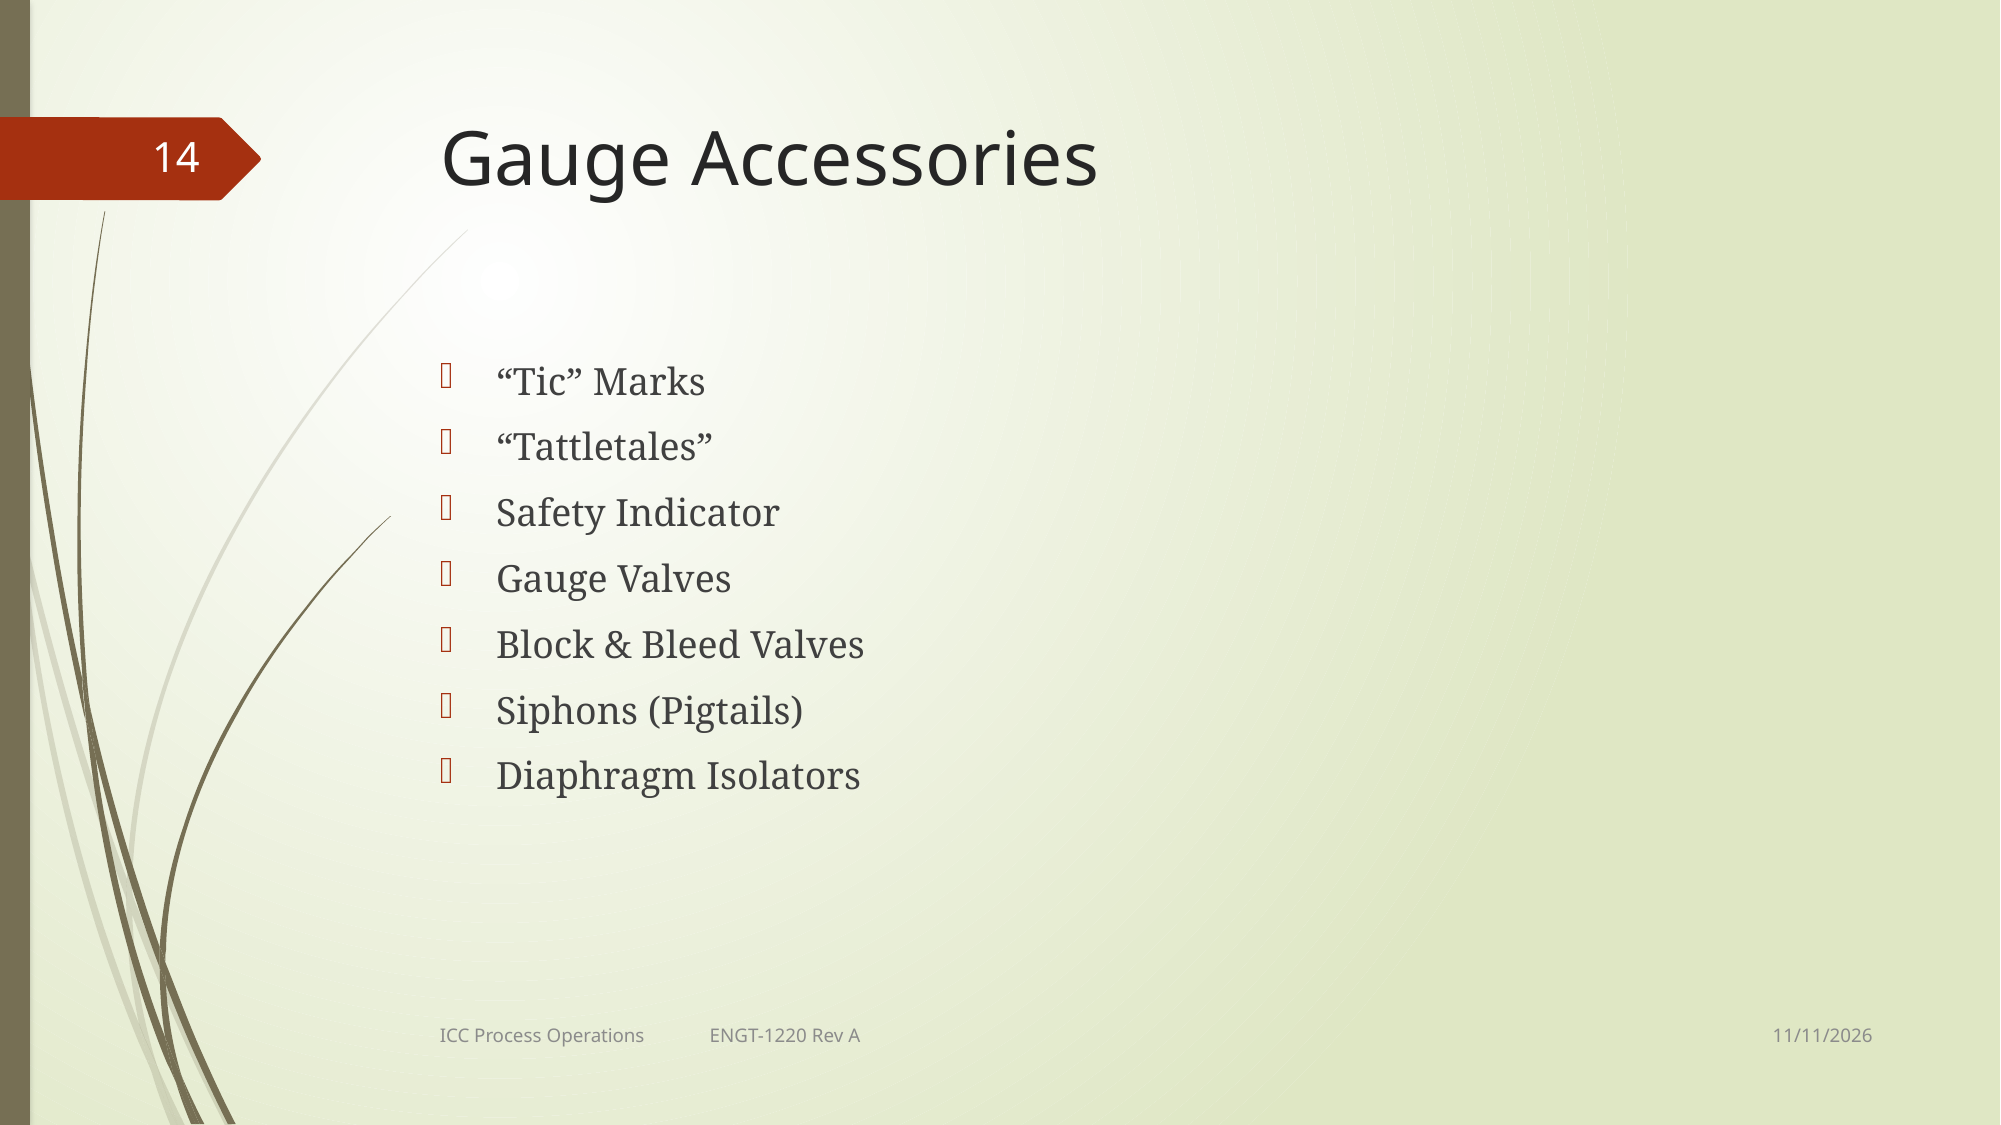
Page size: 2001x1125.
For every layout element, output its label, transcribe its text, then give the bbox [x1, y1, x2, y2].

list “Tic” Marks “Tattletales” Safety Indicator Gauge Valves Block & Bleed Valves Siphons (Pigtails) Diaphragm Isolators [424, 350, 1888, 970]
footer ICC Process Operations ENGT-1220 Rev A [424, 1006, 1675, 1067]
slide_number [1699, 1005, 1888, 1067]
title Gauge Accessories [425, 102, 1888, 313]
slide_number 14 [87, 129, 216, 190]
